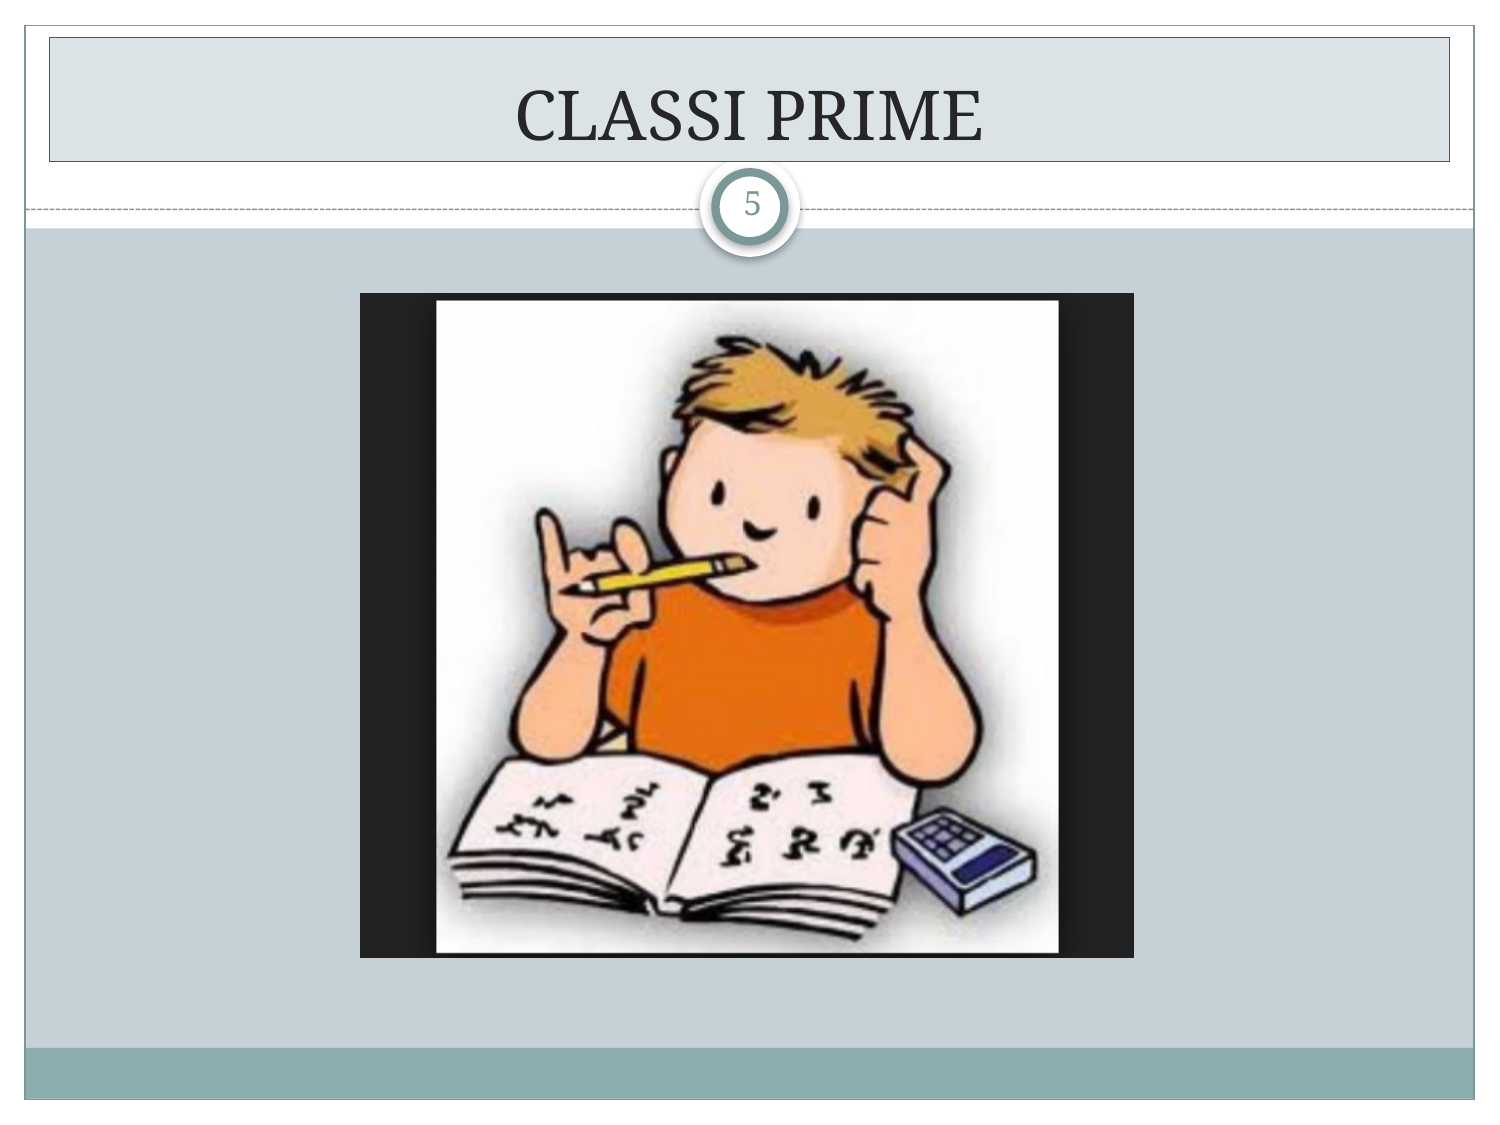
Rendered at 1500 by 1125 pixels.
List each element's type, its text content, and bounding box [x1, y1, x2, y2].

slide_number 5 [715, 168, 791, 241]
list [359, 293, 1135, 958]
title CLASSI PRIME [49, 37, 1450, 162]
